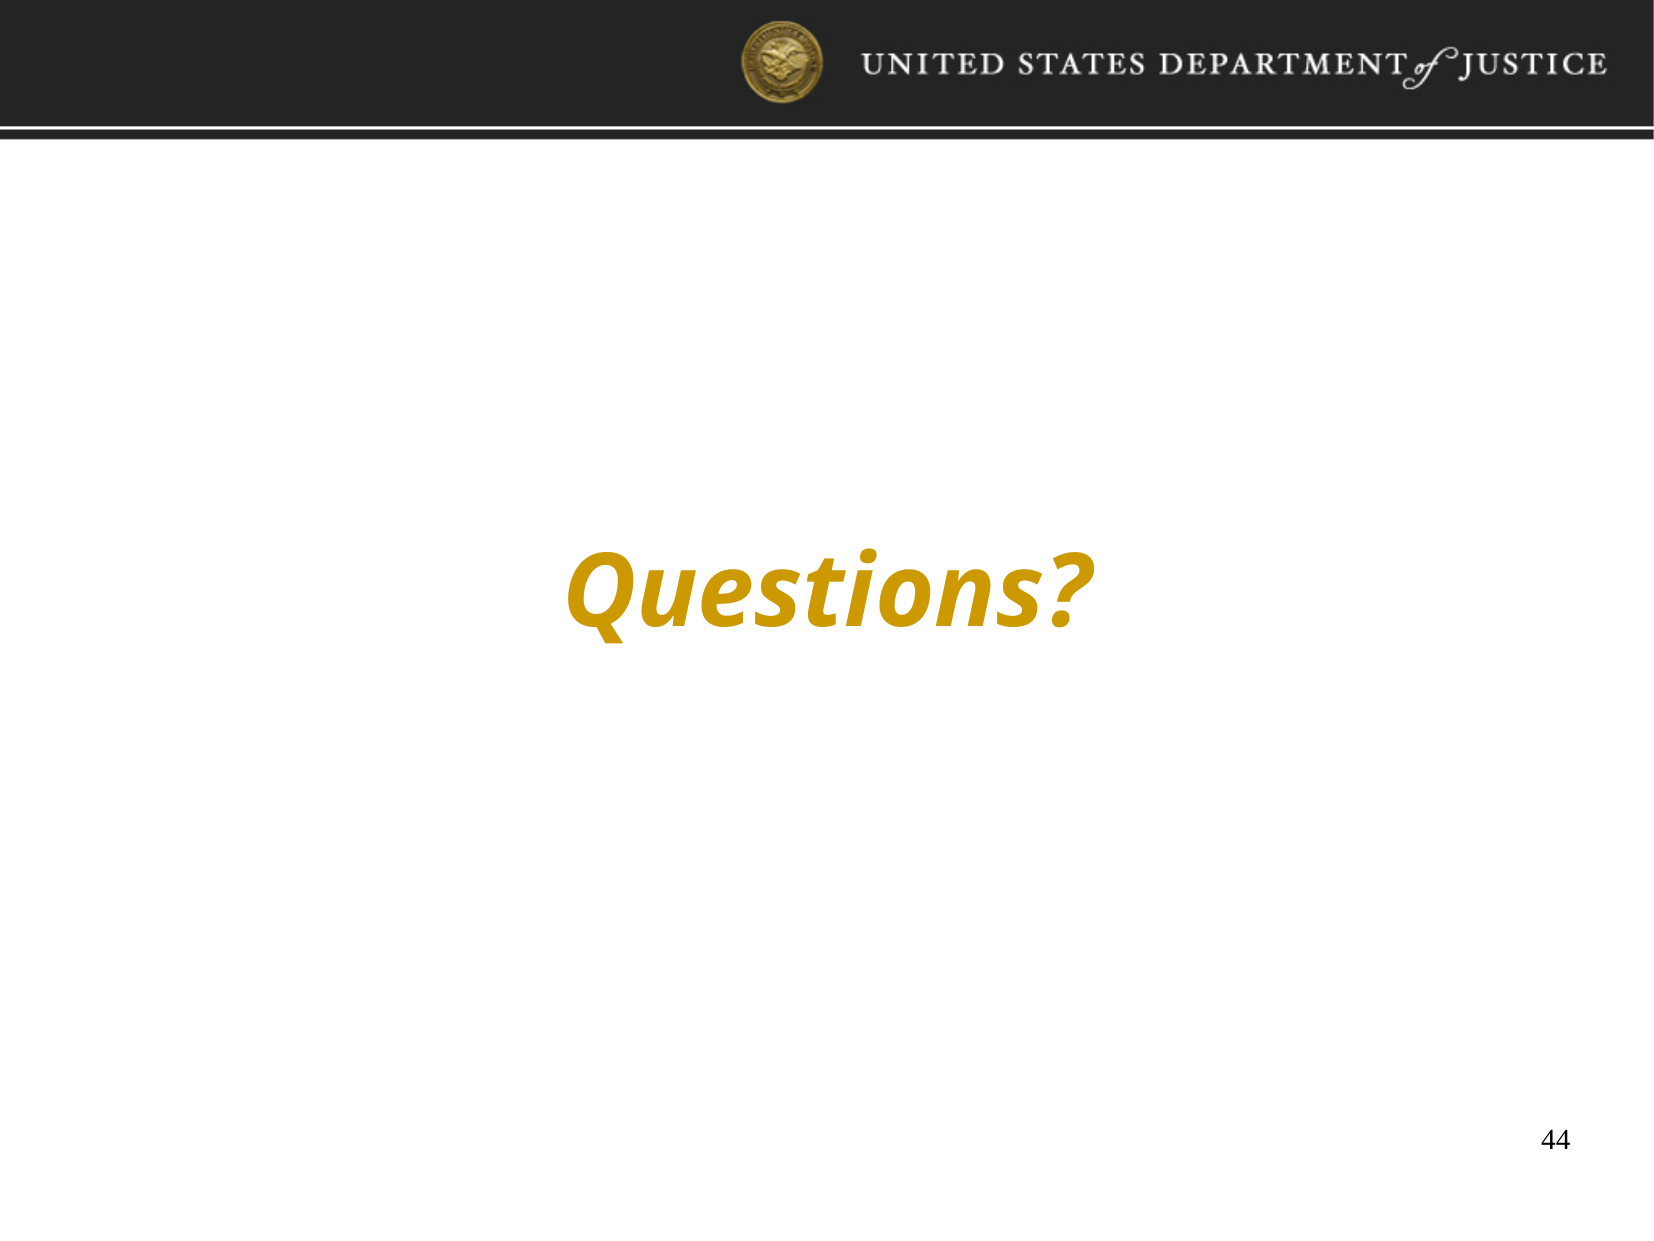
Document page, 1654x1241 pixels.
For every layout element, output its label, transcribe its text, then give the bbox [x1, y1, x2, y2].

slide_number 44 [1185, 1122, 1571, 1208]
picture [0, 0, 1654, 1236]
text_box Questions? [33, 525, 1621, 658]
